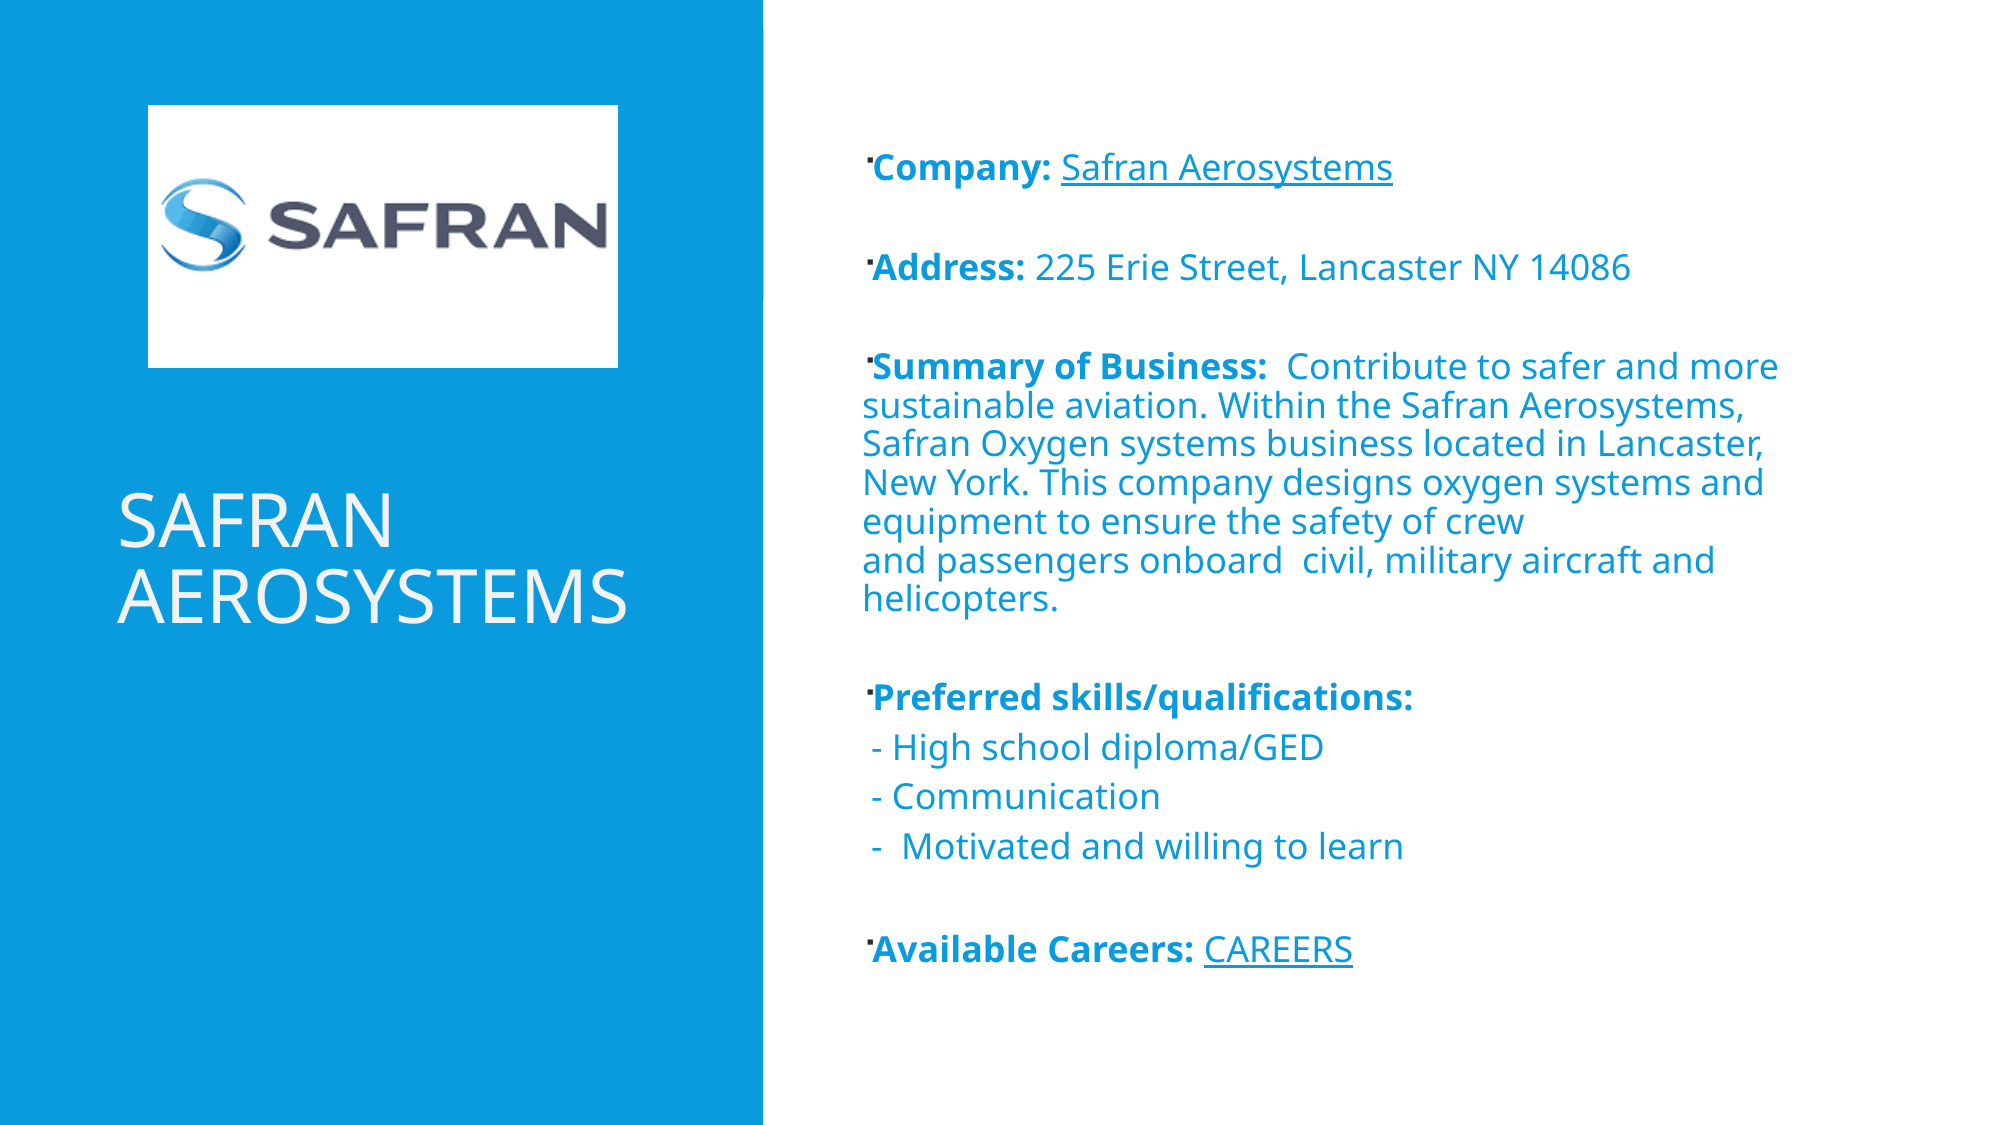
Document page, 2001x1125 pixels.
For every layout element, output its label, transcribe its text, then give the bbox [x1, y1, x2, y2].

picture [149, 106, 617, 367]
text_box [762, 0, 2000, 1125]
text_box [0, 0, 762, 1125]
title SAFRAN AEROSYSTEMS [102, 137, 711, 988]
text_box Company: Safran Aerosystems Address: 225 Erie Street, Lancaster NY 14086 Summary of Business: Contribute to safer and more sustainable aviation. Within the Safran Aerosystems, Safran Oxygen systems business located in Lancaster, New York. This company designs oxygen systems and equipment to ensure the safety of crew and passengers onboard civil, military aircraft and helicopters. Preferred skills/qualifications: - High school diploma/GED - Communication - Motivated and willing to learn Available Careers: CAREERS [847, 137, 1803, 988]
